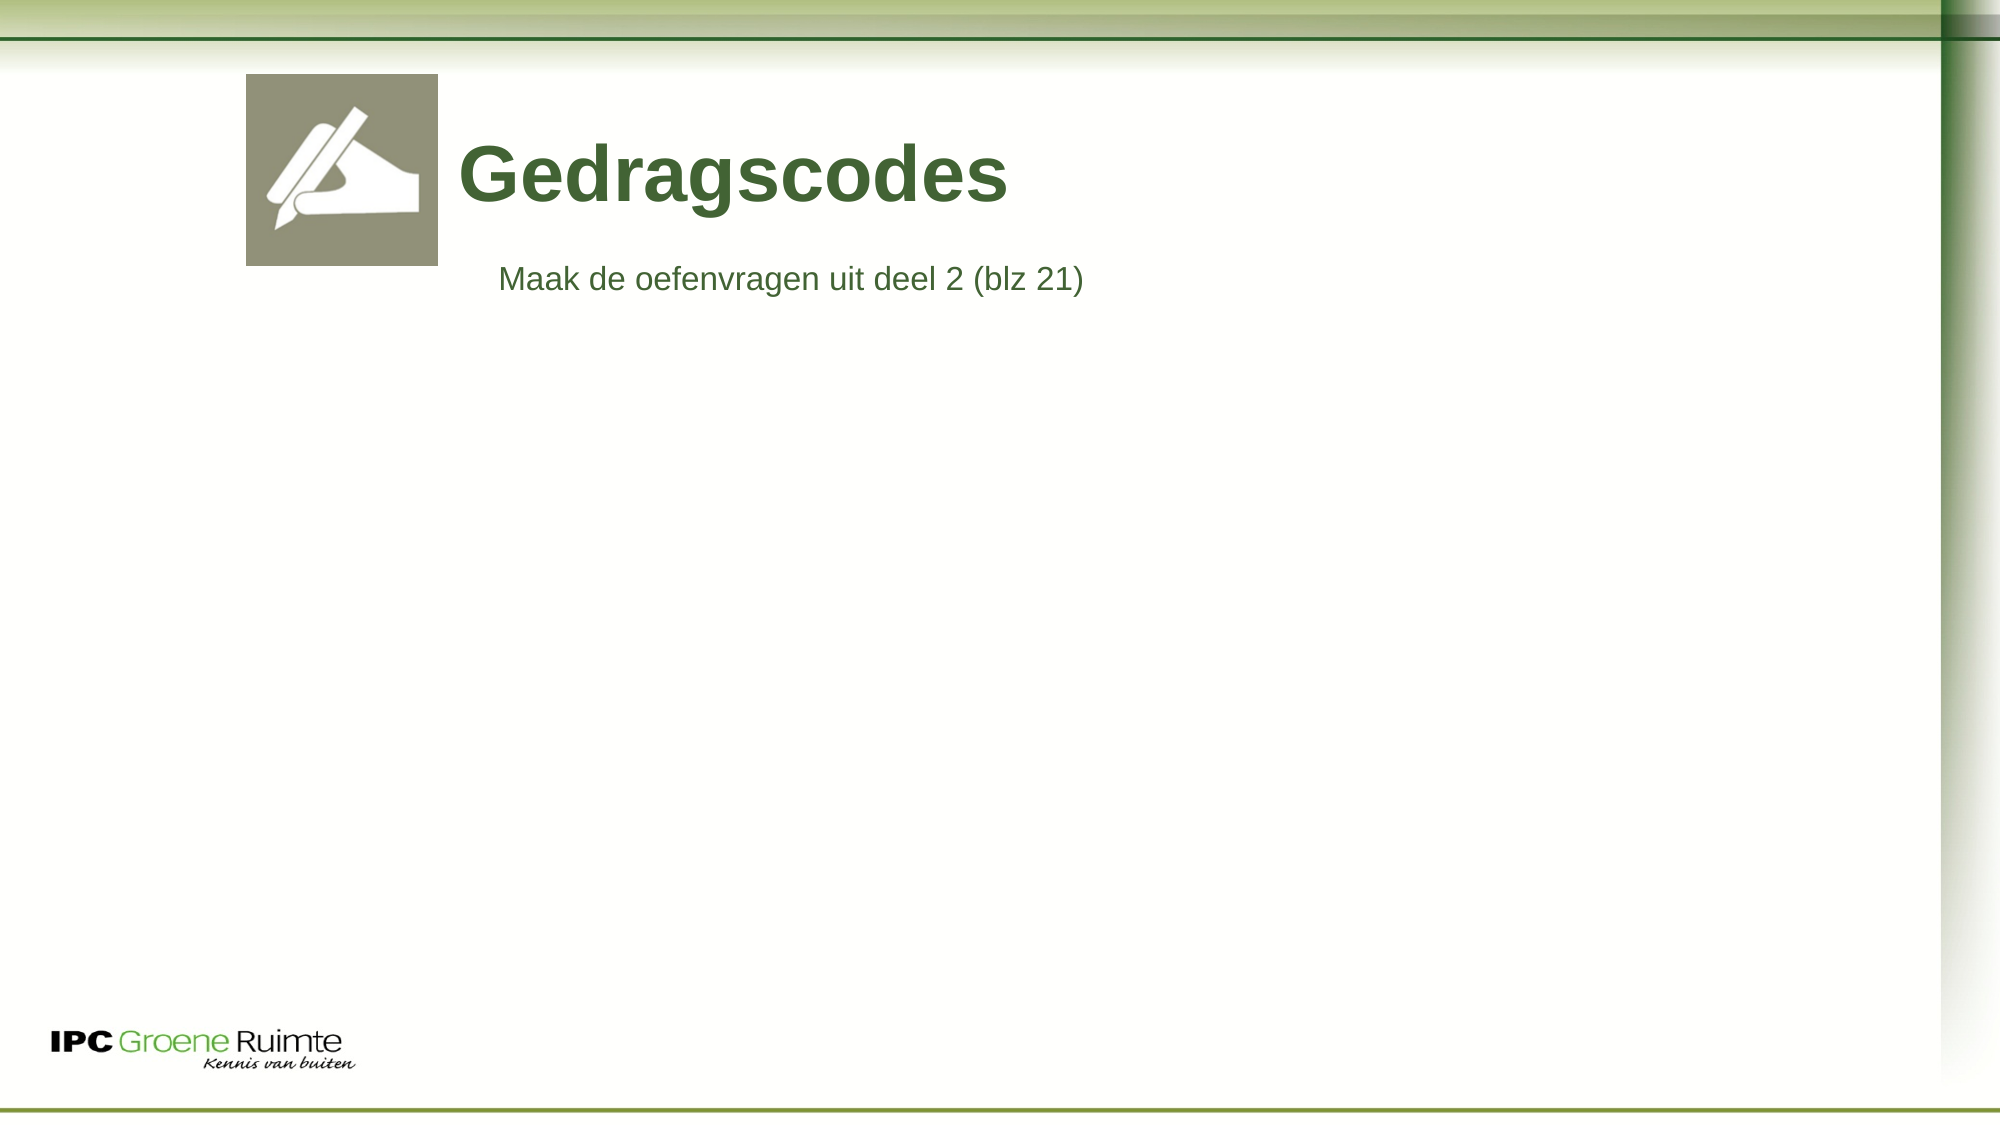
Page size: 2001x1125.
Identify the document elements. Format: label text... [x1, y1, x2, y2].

title Gedragscodes [444, 113, 1620, 226]
picture [0, 0, 2000, 1125]
list Maak de oefenvragen uit deel 2 (blz 21) [437, 249, 1594, 962]
